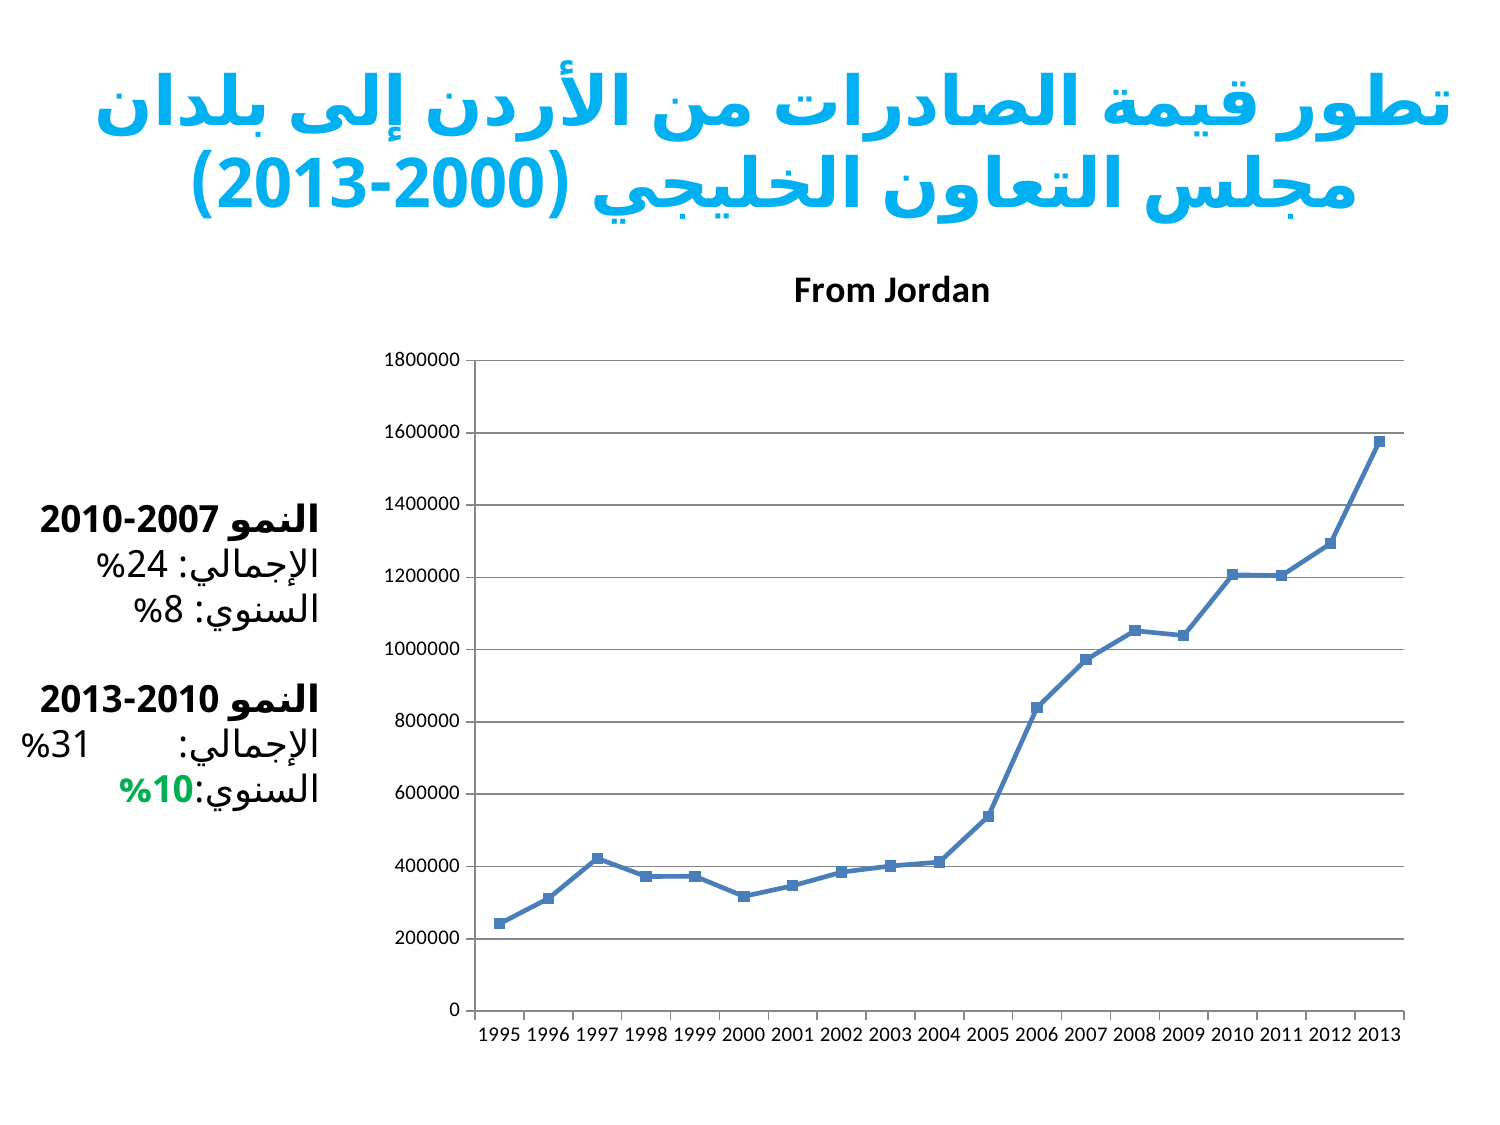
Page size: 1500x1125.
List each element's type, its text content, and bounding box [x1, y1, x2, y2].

text_box النمو 2007-2010 الإجمالي: 24% السنوي: 8% النمو 2010-2013 الإجمالي: 31% السنوي: 10% [0, 487, 335, 818]
chart [362, 249, 1426, 1063]
title تطور قيمة الصادرات من الأردن إلى بلدان مجلس التعاون الخليجي (2000-2013) [75, 45, 1475, 233]
